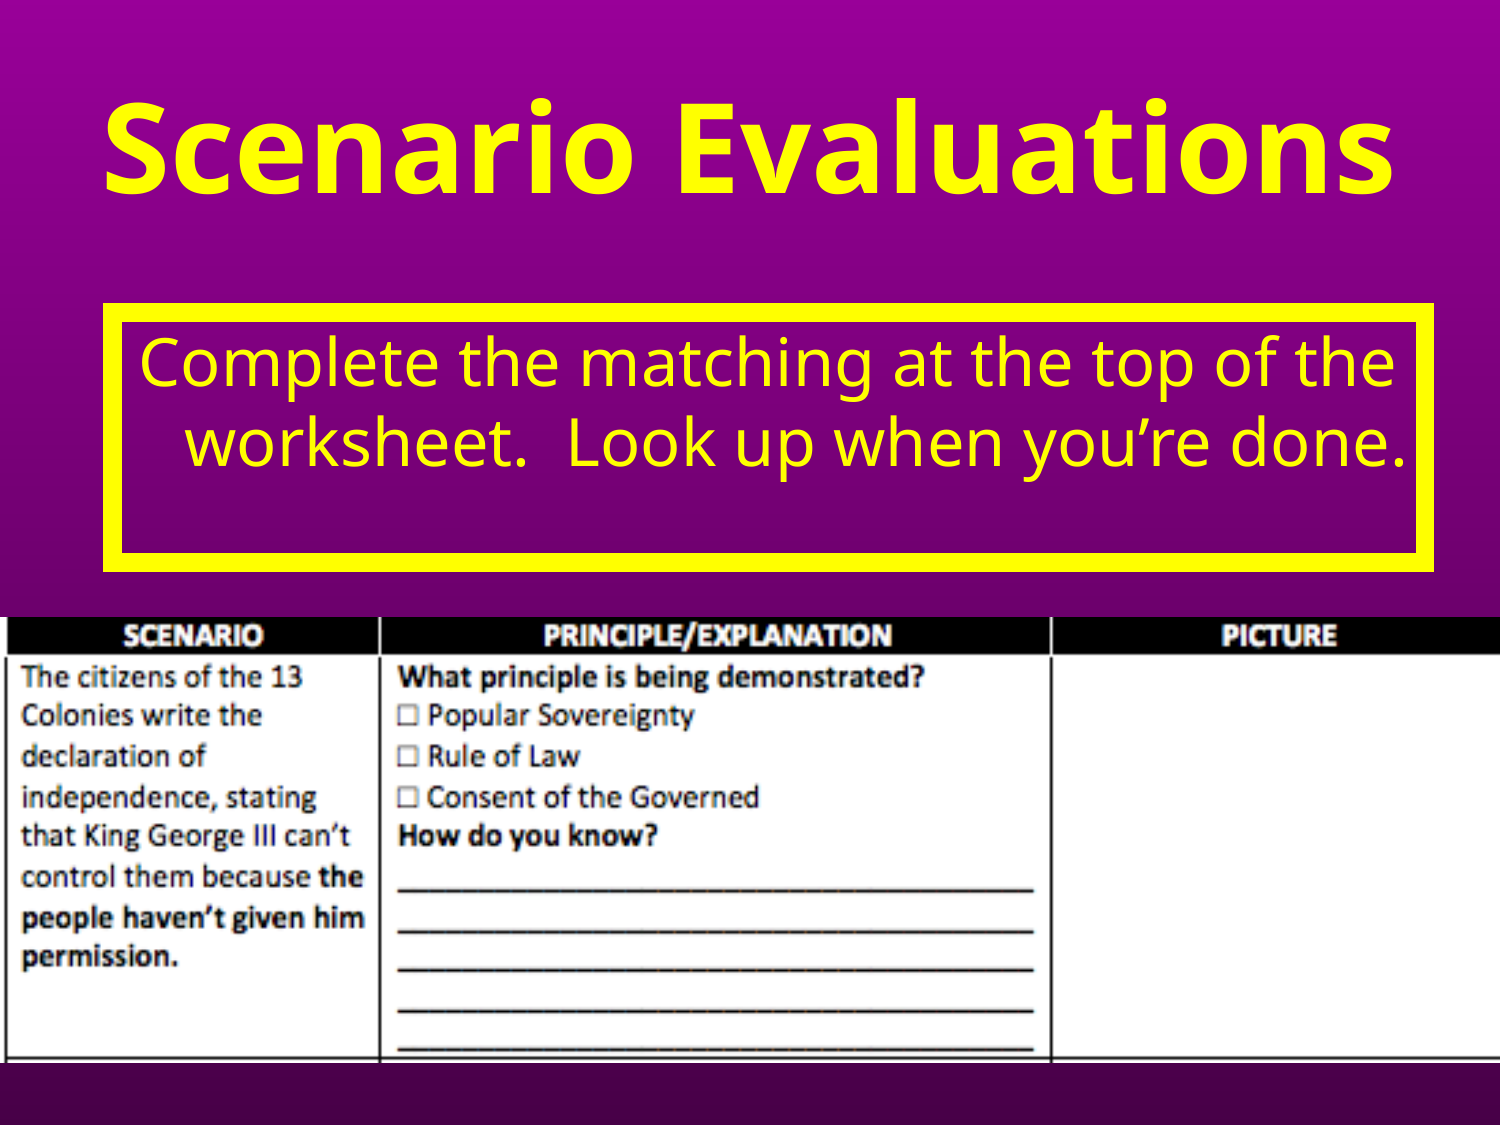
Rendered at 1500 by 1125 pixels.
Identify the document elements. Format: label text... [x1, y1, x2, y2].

picture [0, 617, 1500, 1063]
title Scenario Evaluations [0, 0, 1500, 288]
list Complete the matching at the top of the worksheet. Look up when you’re done. [112, 312, 1426, 563]
